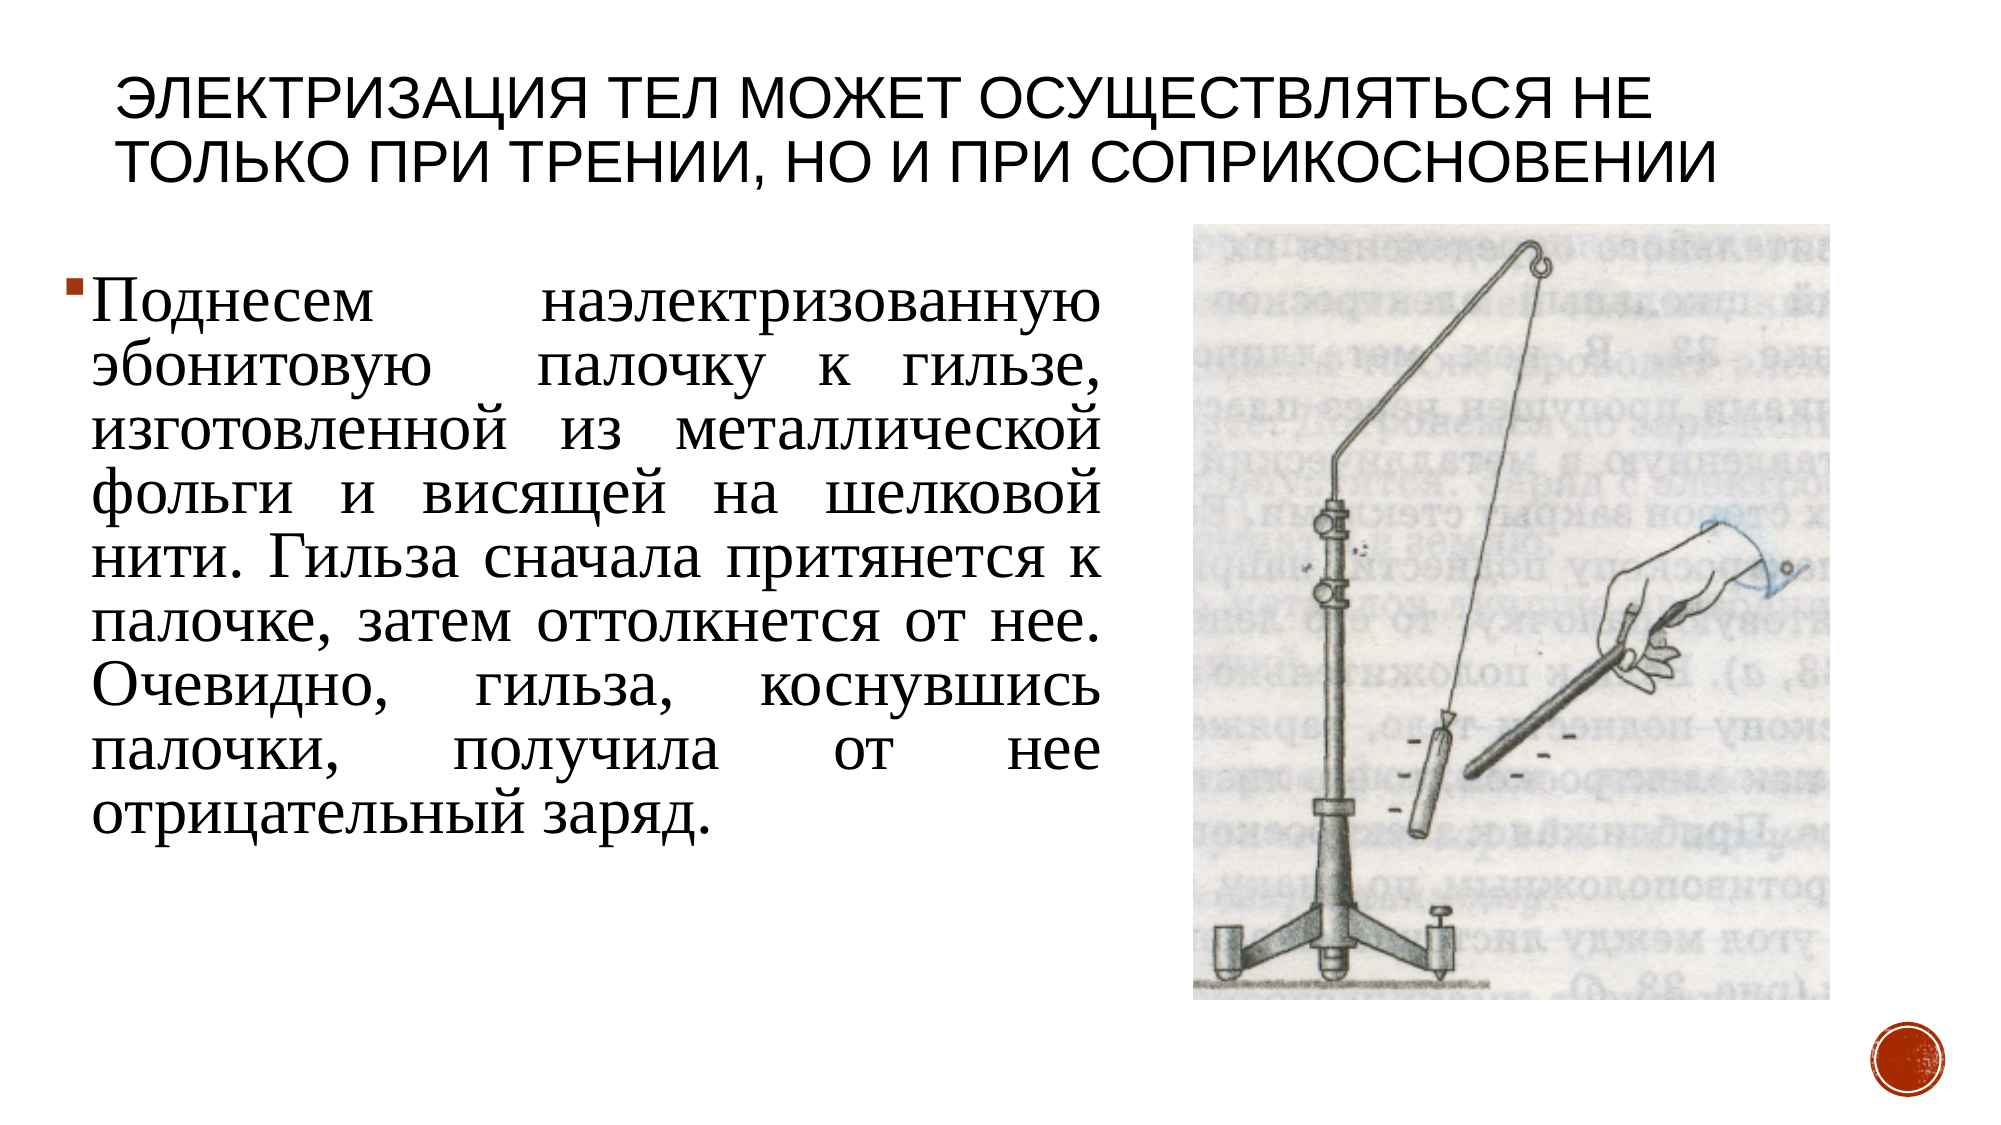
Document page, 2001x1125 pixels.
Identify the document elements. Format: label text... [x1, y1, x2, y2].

title Электризация тел может осуществляться не только при трении, но и при соприкосновении [99, 37, 1900, 225]
list Поднесем наэлектризованную эбонитовую палочку к гильзе, изготовленной из металлической фольги и висящей на шелковой нити. Гильза сначала притянется к палочке, затем оттолкнется от нее. Очевидно, гильза, коснувшись палочки, получила от нее отрицательный заряд. [46, 262, 1119, 1000]
picture [1193, 224, 1830, 1000]
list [1197, 228, 1828, 999]
